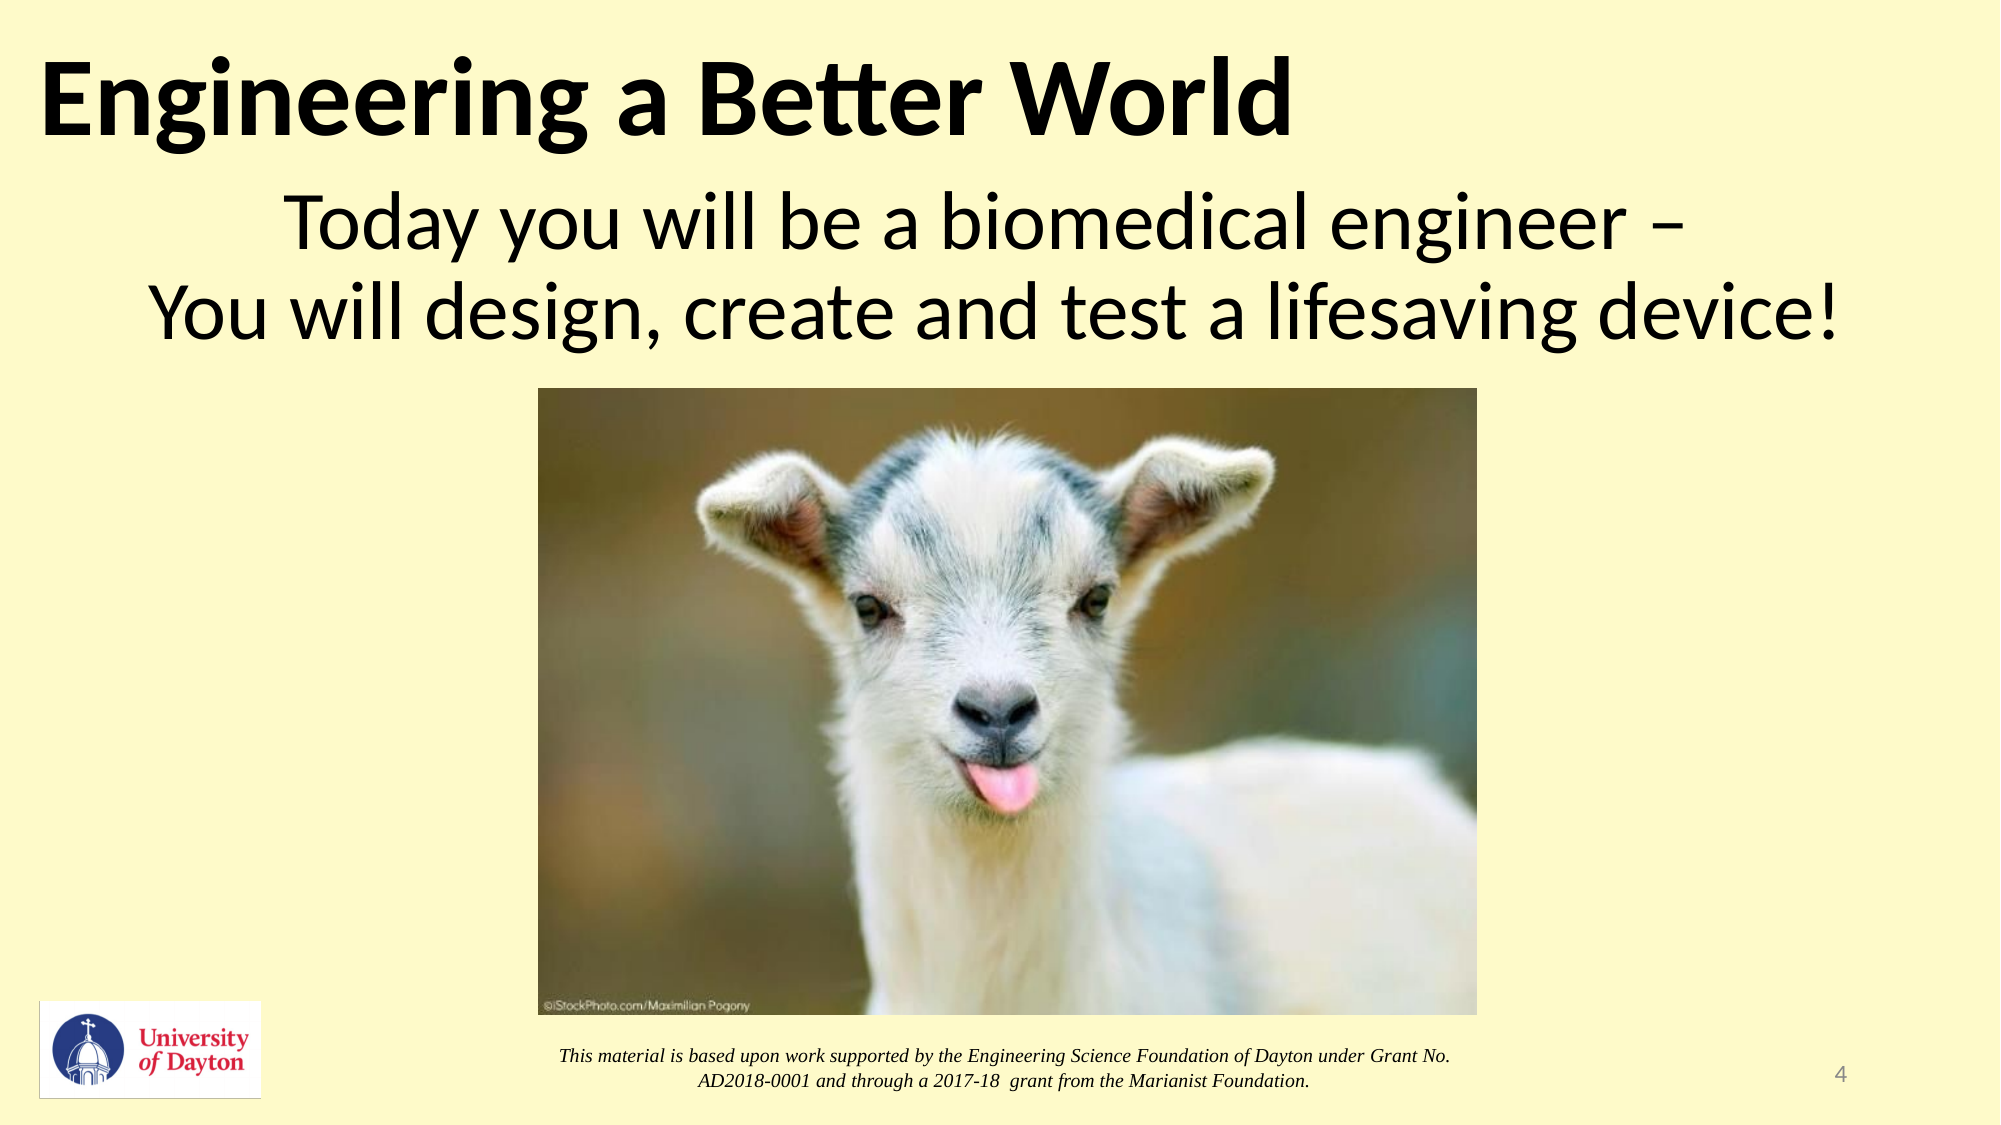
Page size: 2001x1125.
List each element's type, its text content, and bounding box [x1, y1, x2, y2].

title Today you will be a biomedical engineer – You will design, create and test a lifesaving device! [27, 119, 1965, 417]
text_box Engineering a Better World [24, 17, 1750, 182]
picture [538, 387, 1477, 1015]
picture [0, 855, 301, 1125]
